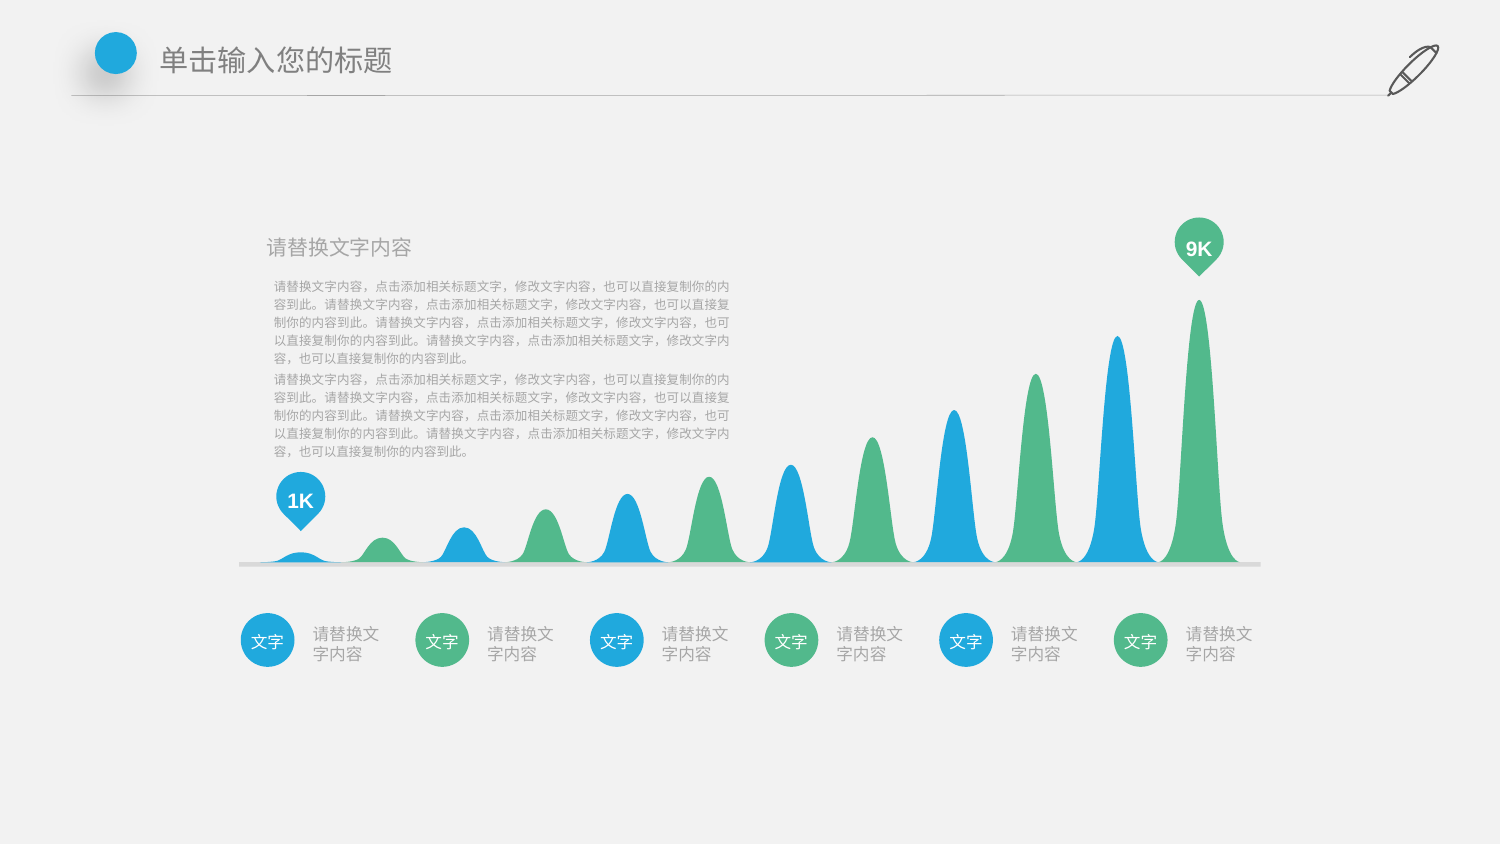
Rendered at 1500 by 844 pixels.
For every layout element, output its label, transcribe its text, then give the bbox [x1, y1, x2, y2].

text_box 文字 [937, 611, 996, 669]
text_box 请替换文字内容，点击添加相关标题文字，修改文字内容，也可以直接复制你的内容到此。请替换文字内容，点击添加相关标题文字，修改文字内容，也可以直接复制你的内容到此。请替换文字内容，点击添加相关标题文字，修改文字内容，也可以直接复制你的内容到此。请替换文字内容，点击添加相关标题文字，修改文字内容，也可以直接复制你的内容到此。 [273, 276, 730, 367]
text_box [1158, 299, 1240, 563]
text_box [913, 410, 995, 563]
text_box 请替换文字内容 [480, 623, 561, 664]
text_box [995, 373, 1076, 563]
text_box [1186, 267, 1212, 279]
text_box 9K [1175, 225, 1224, 267]
text_box 文字 [238, 611, 297, 669]
text_box [586, 493, 668, 563]
text_box [504, 509, 586, 563]
text_box [831, 437, 913, 563]
text_box [1178, 215, 1220, 225]
text_box 请替换文字内容 [1004, 623, 1085, 664]
text_box 请替换文字内容 [829, 623, 910, 664]
text_box 文字 [413, 611, 472, 669]
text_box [276, 471, 326, 522]
text_box 请替换文字内容 [266, 229, 413, 260]
text_box 请替换文字内容 [655, 623, 736, 664]
text_box 请替换文字内容，点击添加相关标题文字，修改文字内容，也可以直接复制你的内容到此。请替换文字内容，点击添加相关标题文字，修改文字内容，也可以直接复制你的内容到此。请替换文字内容，点击添加相关标题文字，修改文字内容，也可以直接复制你的内容到此。请替换文字内容，点击添加相关标题文字，修改文字内容，也可以直接复制你的内容到此。 [273, 368, 730, 459]
text_box 文字 [587, 611, 646, 669]
text_box [259, 552, 341, 563]
text_box 单击输入您的标题 [145, 35, 511, 84]
text_box [750, 464, 831, 563]
text_box [341, 537, 423, 563]
text_box [423, 527, 504, 563]
text_box 文字 [762, 611, 821, 669]
text_box [237, 560, 1263, 569]
text_box 请替换文字内容 [1178, 623, 1260, 664]
text_box 请替换文字内容 [305, 623, 387, 664]
text_box 文字 [1111, 611, 1170, 669]
text_box [668, 476, 750, 563]
text_box [1076, 335, 1158, 563]
